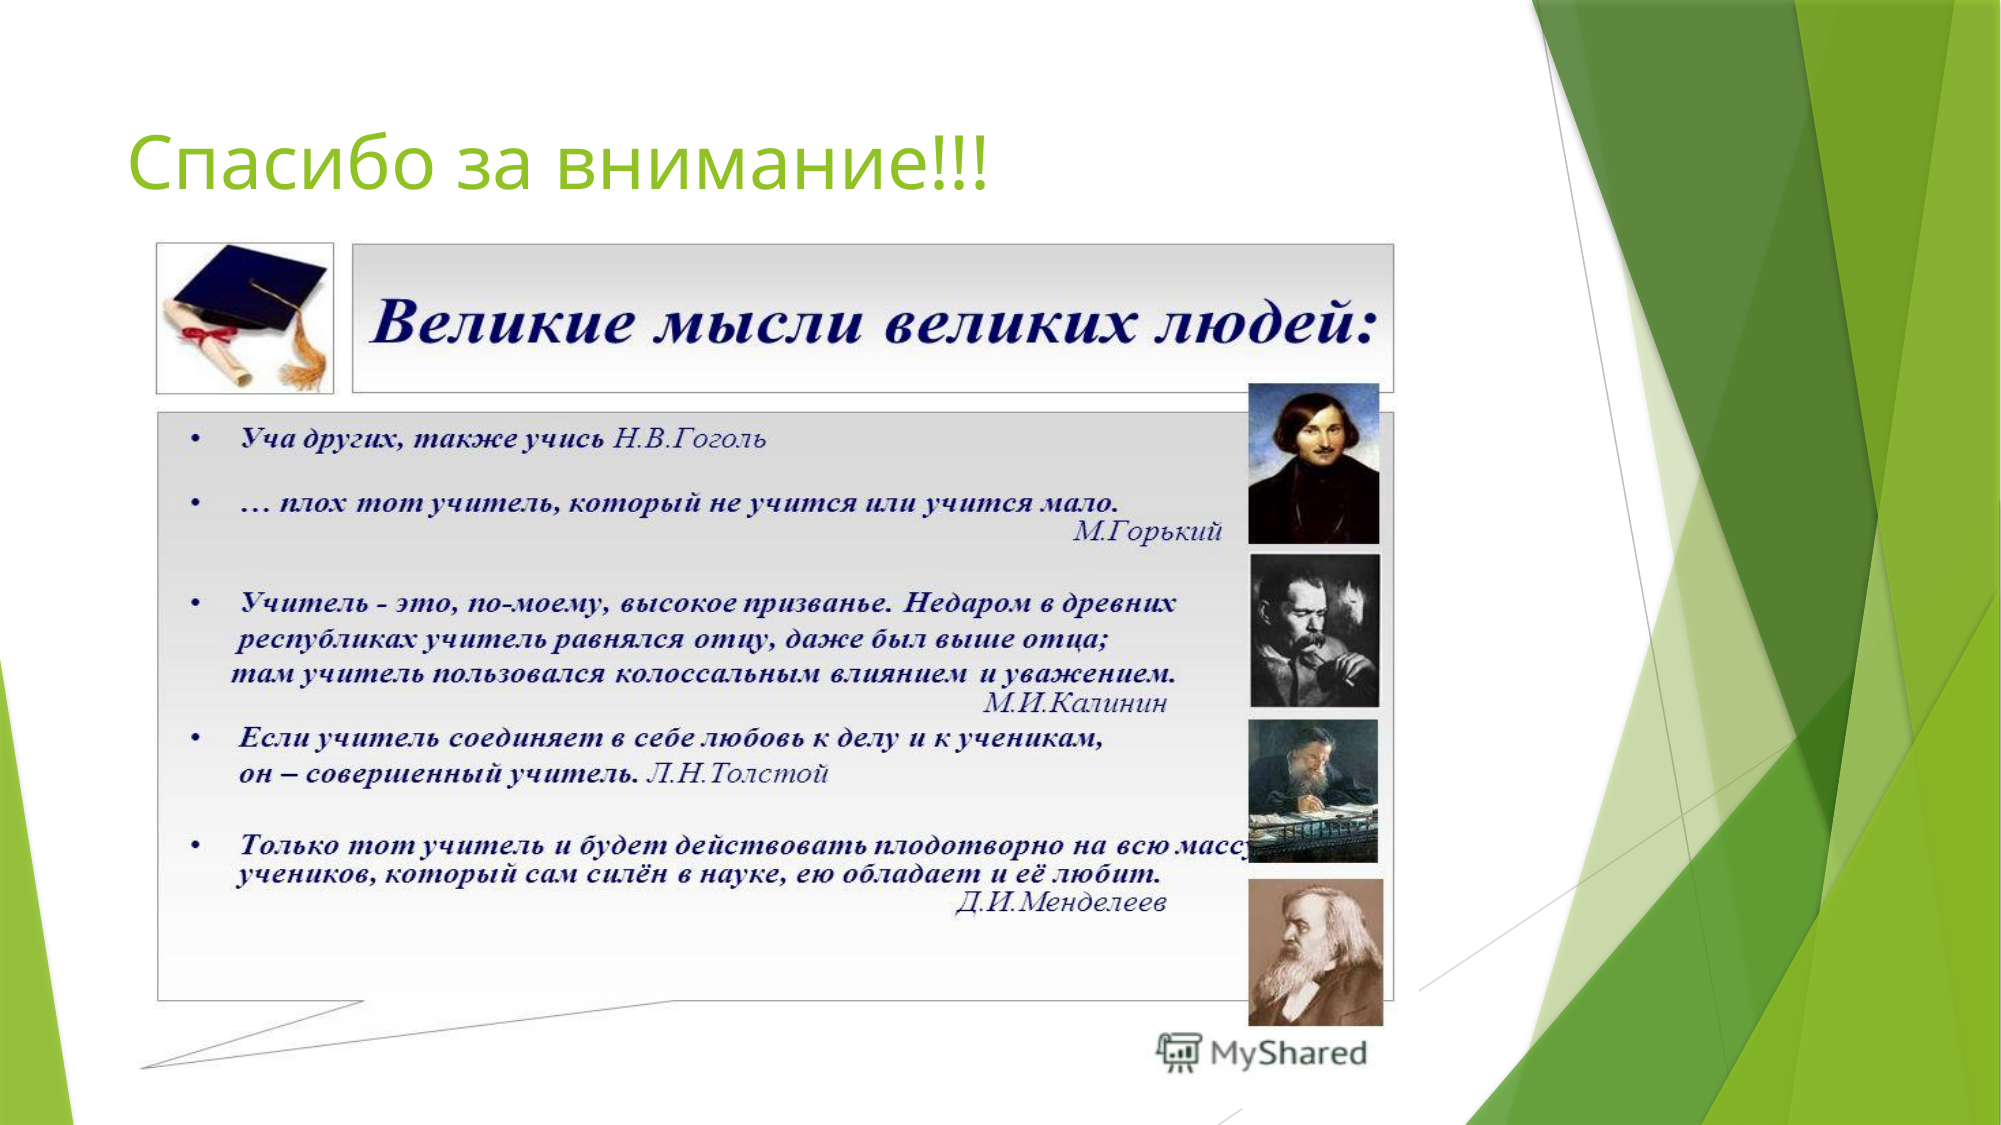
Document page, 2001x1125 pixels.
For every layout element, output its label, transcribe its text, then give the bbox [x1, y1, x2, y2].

title Спасибо за внимание!!! [111, 107, 1522, 240]
picture [110, 219, 1419, 1110]
